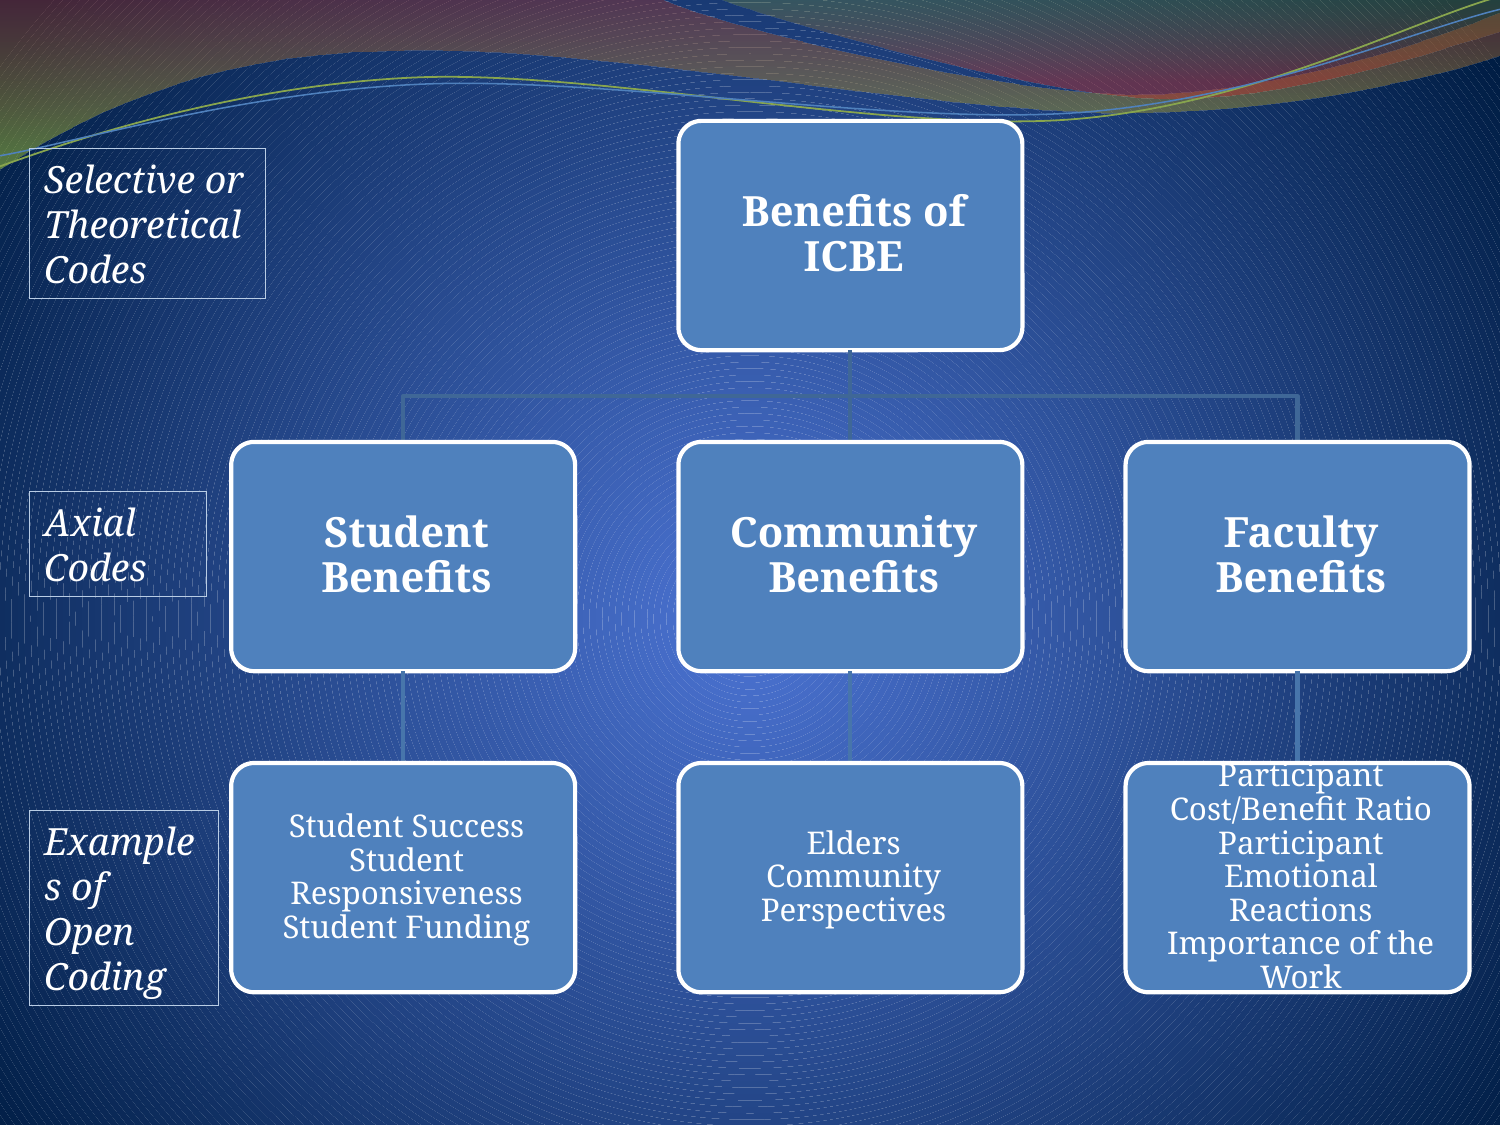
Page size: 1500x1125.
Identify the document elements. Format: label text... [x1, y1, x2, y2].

text_box Examples of Open Coding [29, 810, 219, 1006]
text_box Axial Codes [29, 491, 207, 597]
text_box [229, 42, 1471, 1071]
text_box Selective or Theoretical Codes [29, 148, 224, 299]
